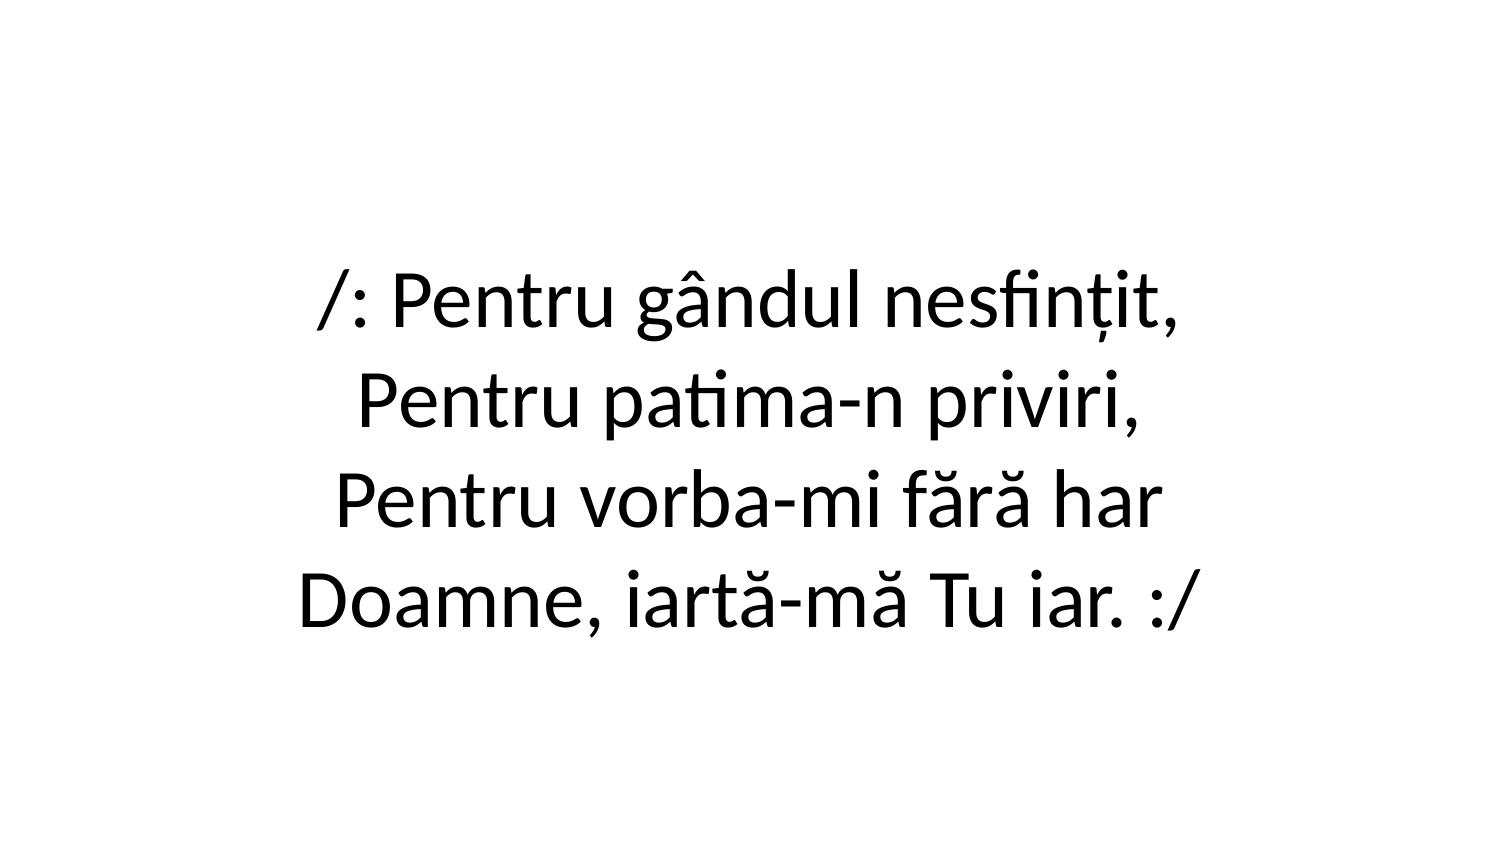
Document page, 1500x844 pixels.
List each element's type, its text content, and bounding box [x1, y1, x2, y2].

text_box /: Pentru gândul nesfințit, Pentru patima-n priviri, Pentru vorba-mi fără har Doamne, iartă-mă Tu iar. :/ [283, 192, 1217, 652]
